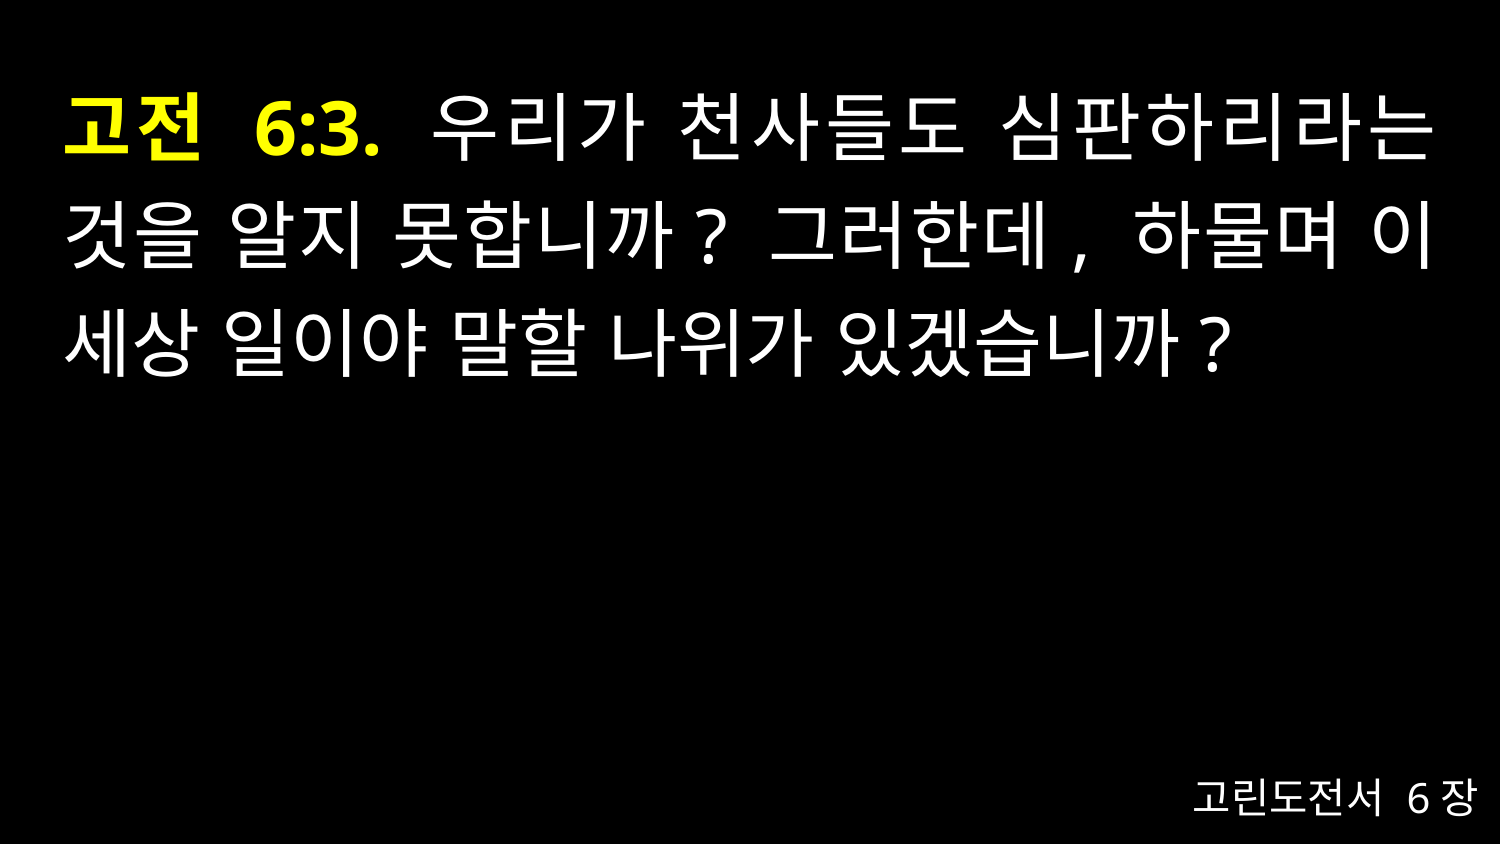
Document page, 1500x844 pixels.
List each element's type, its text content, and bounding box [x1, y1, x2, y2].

subtitle 고린도전서 6장 [916, 770, 1500, 844]
title 고전 6:3. 우리가 천사들도 심판하리라는 것을 알지 못합니까? 그러한데, 하물며 이 세상 일이야 말할 나위가 있겠습니까? [0, 0, 1500, 844]
